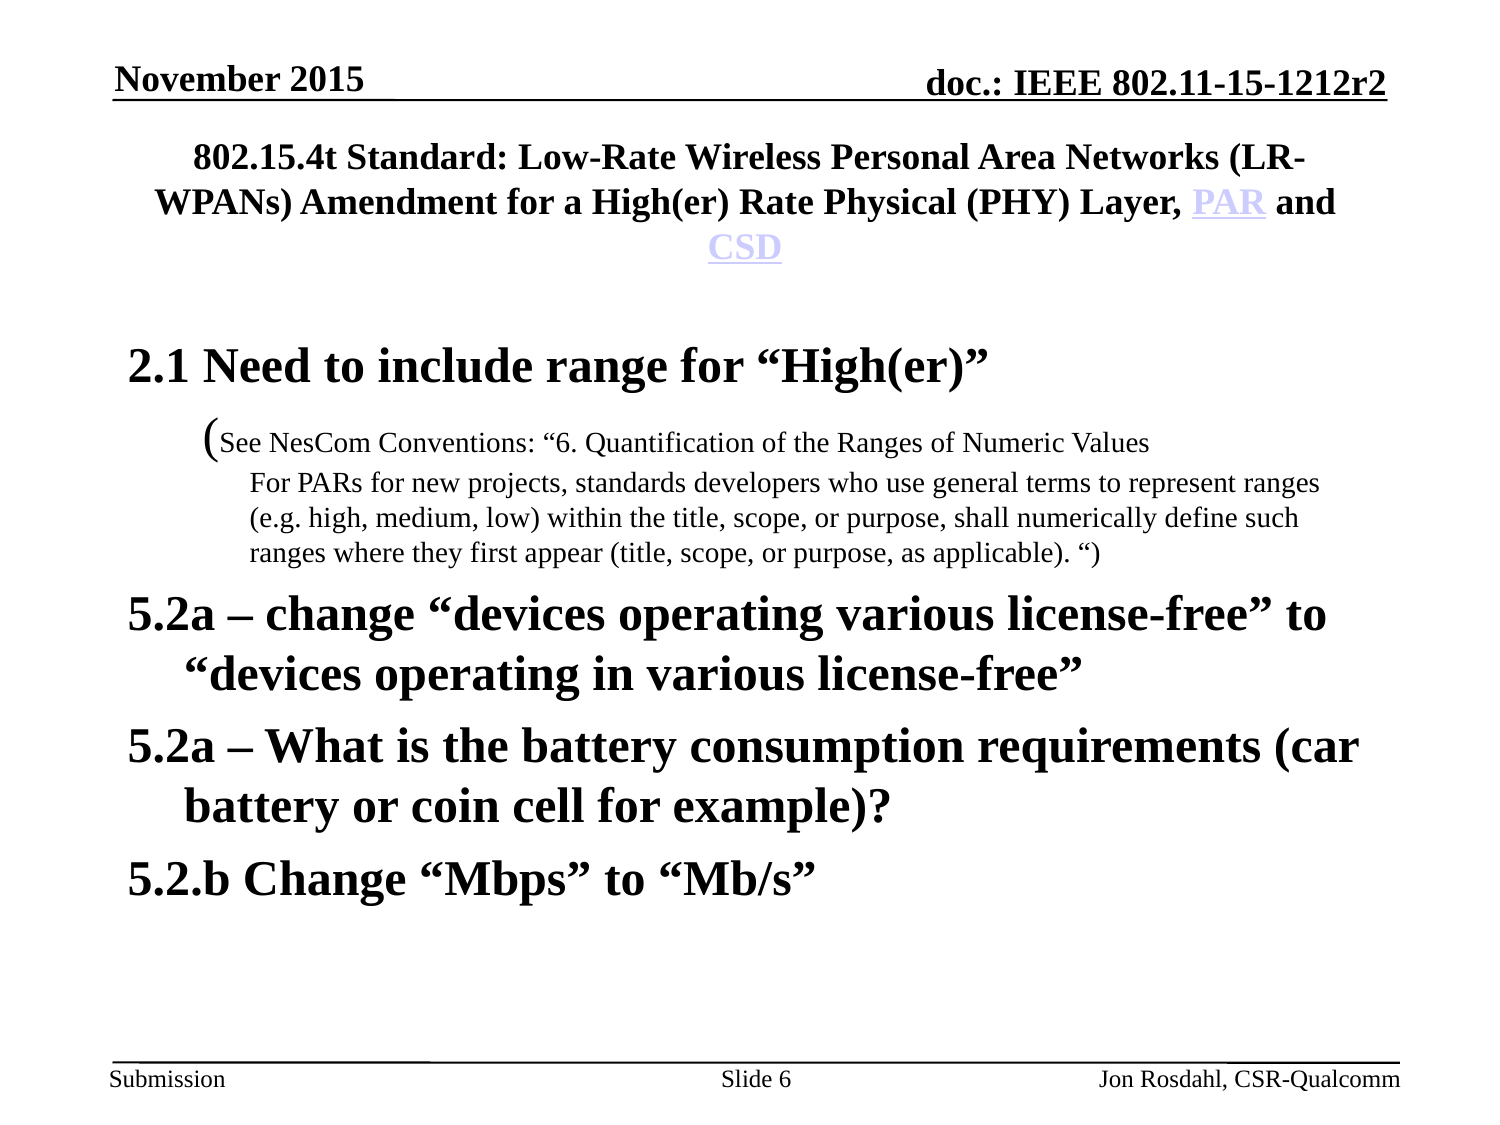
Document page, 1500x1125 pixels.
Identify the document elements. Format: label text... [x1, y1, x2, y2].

footer Jon Rosdahl, CSR-Qualcomm [878, 1061, 1402, 1093]
title 802.15.4t Standard: Low-Rate Wireless Personal Area Networks (LR-WPANs) Amendment for a High(er) Rate Physical (PHY) Layer, PAR and CSD [112, 112, 1388, 288]
slide_number Slide 6 [712, 1061, 800, 1123]
list 2.1 Need to include range for “High(er)” (See NesCom Conventions: “6. Quantification of the Ranges of Numeric Values For PARs for new projects, standards developers who use general terms to represent ranges (e.g. high, medium, low) within the title, scope, or purpose, shall numerically define such ranges where they first appear (title, scope, or purpose, as applicable). “) 5.2a – change “devices operating various license-free” to “devices operating in various license-free” 5.2a – What is the battery consumption requirements (car battery or coin cell for example)? 5.2.b Change “Mbps” to “Mb/s” [112, 324, 1388, 1000]
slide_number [114, 54, 423, 100]
